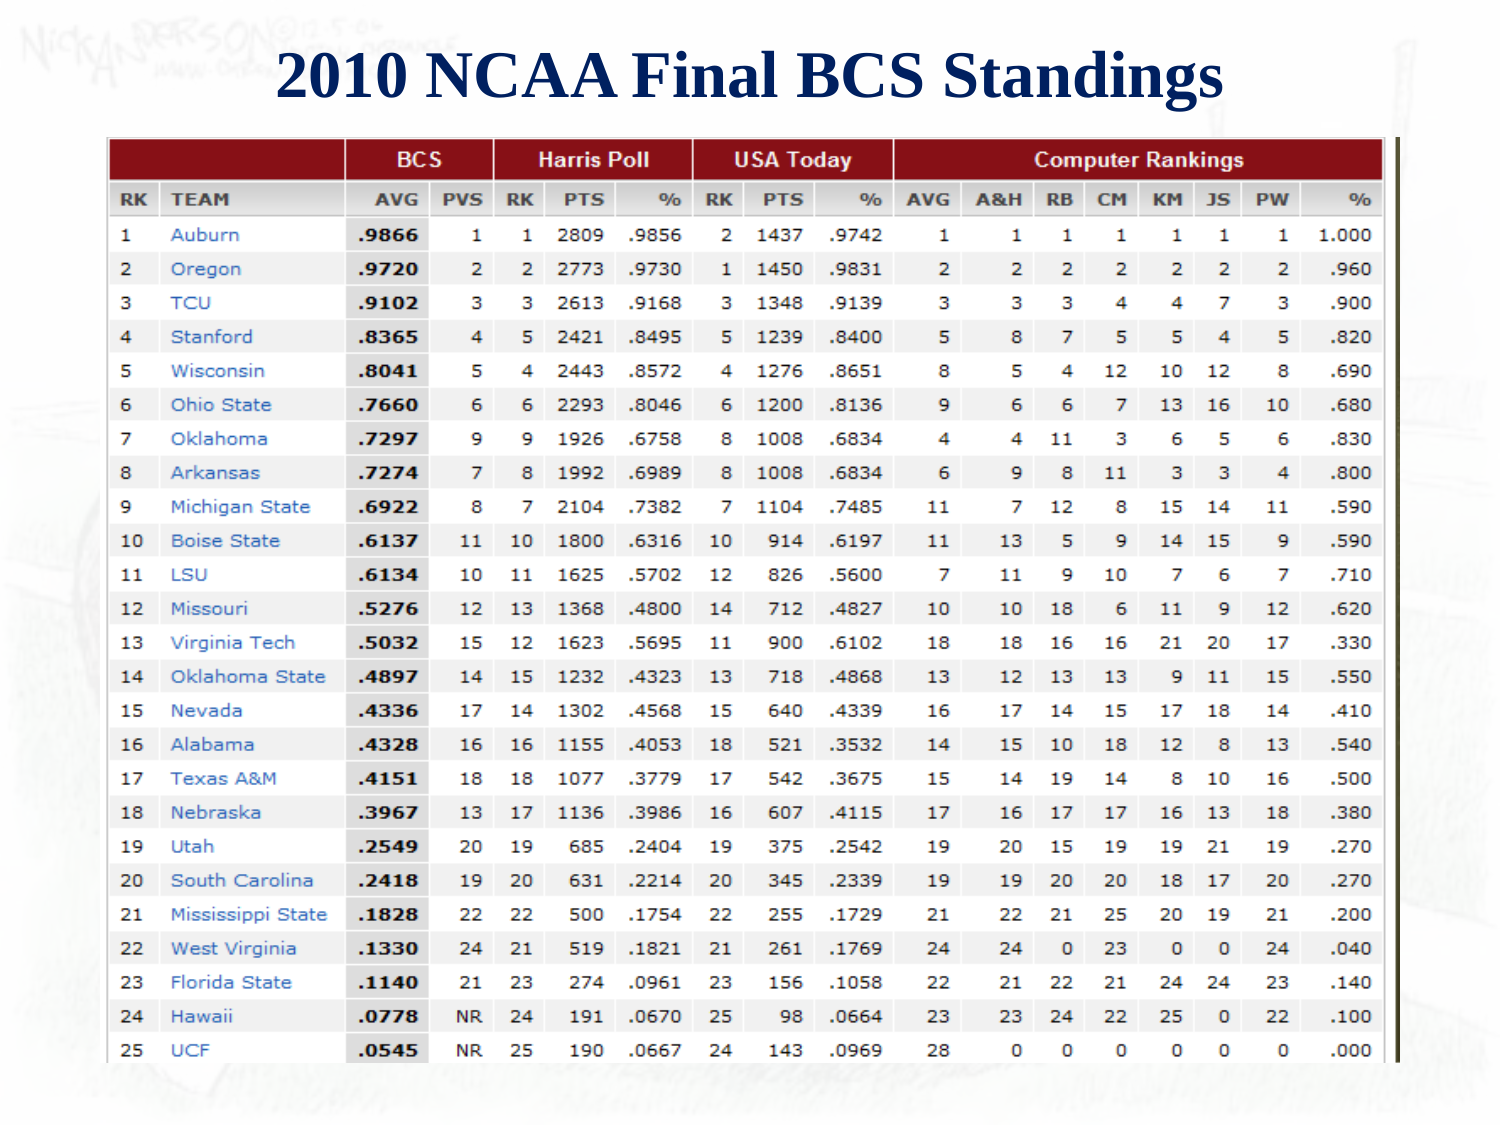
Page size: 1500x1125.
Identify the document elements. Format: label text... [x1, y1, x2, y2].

title 2010 NCAA Final BCS Standings [75, 12, 1425, 130]
picture [99, 137, 1401, 1063]
